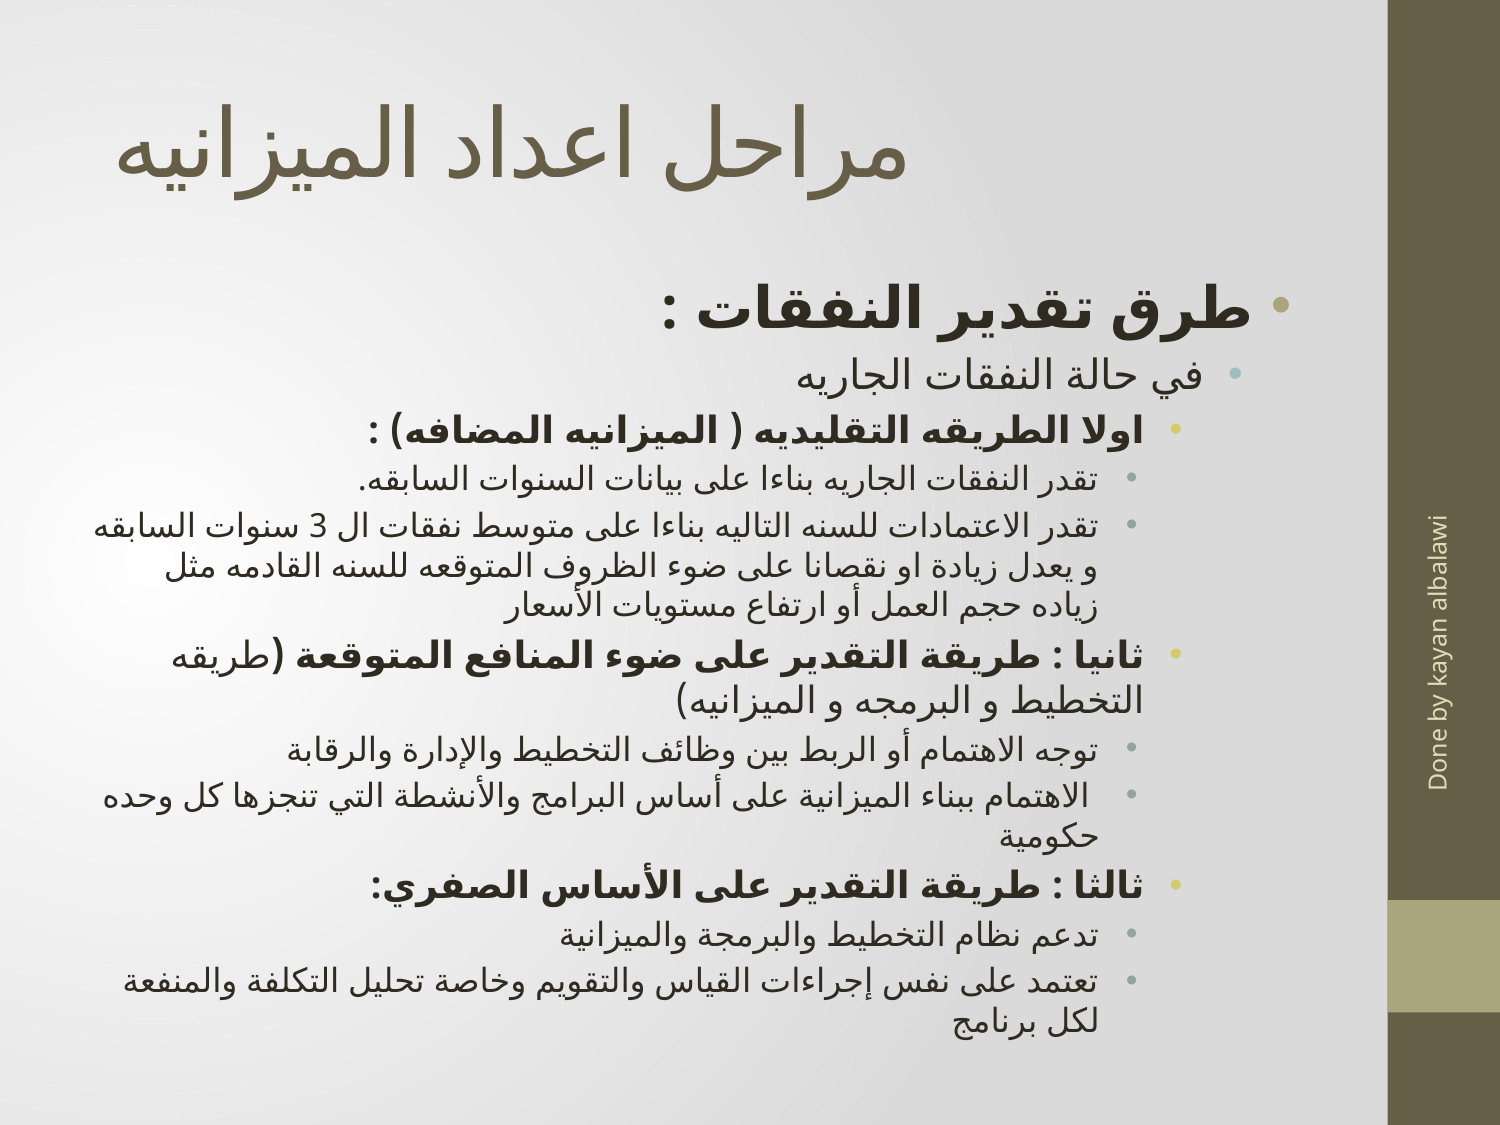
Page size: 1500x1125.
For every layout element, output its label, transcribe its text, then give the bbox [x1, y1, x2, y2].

footer Done by kayan albalawi [1408, 500, 1469, 889]
list طرق تقدير النفقات : في حالة النفقات الجاريه اولا الطريقه التقليديه ( الميزانيه المضافه) : تقدر النفقات الجاريه بناءا على بيانات السنوات السابقه. تقدر الاعتمادات للسنه التاليه بناءا على متوسط نفقات ال 3 سنوات السابقه و يعدل زيادة او نقصانا على ضوء الظروف المتوقعه للسنه القادمه مثل زياده حجم العمل أو ارتفاع مستويات الأسعار ثانيا : طريقة التقدير على ضوء المنافع المتوقعة (طريقه التخطيط و البرمجه و الميزانيه) توجه الاهتمام أو الربط بين وظائف التخطيط والإدارة والرقابة الاهتمام ببناء الميزانية على أساس البرامج والأنشطة التي تنجزها كل وحده حكومية ثالثا : طريقة التقدير على الأساس الصفري: تدعم نظام التخطيط والبرمجة والميزانية تعتمد على نفس إجراءات القياس والتقويم وخاصة تحليل التكلفة والمنفعة لكل برنامج [75, 262, 1325, 1050]
title مراحل اعداد الميزانيه [75, 45, 1325, 233]
